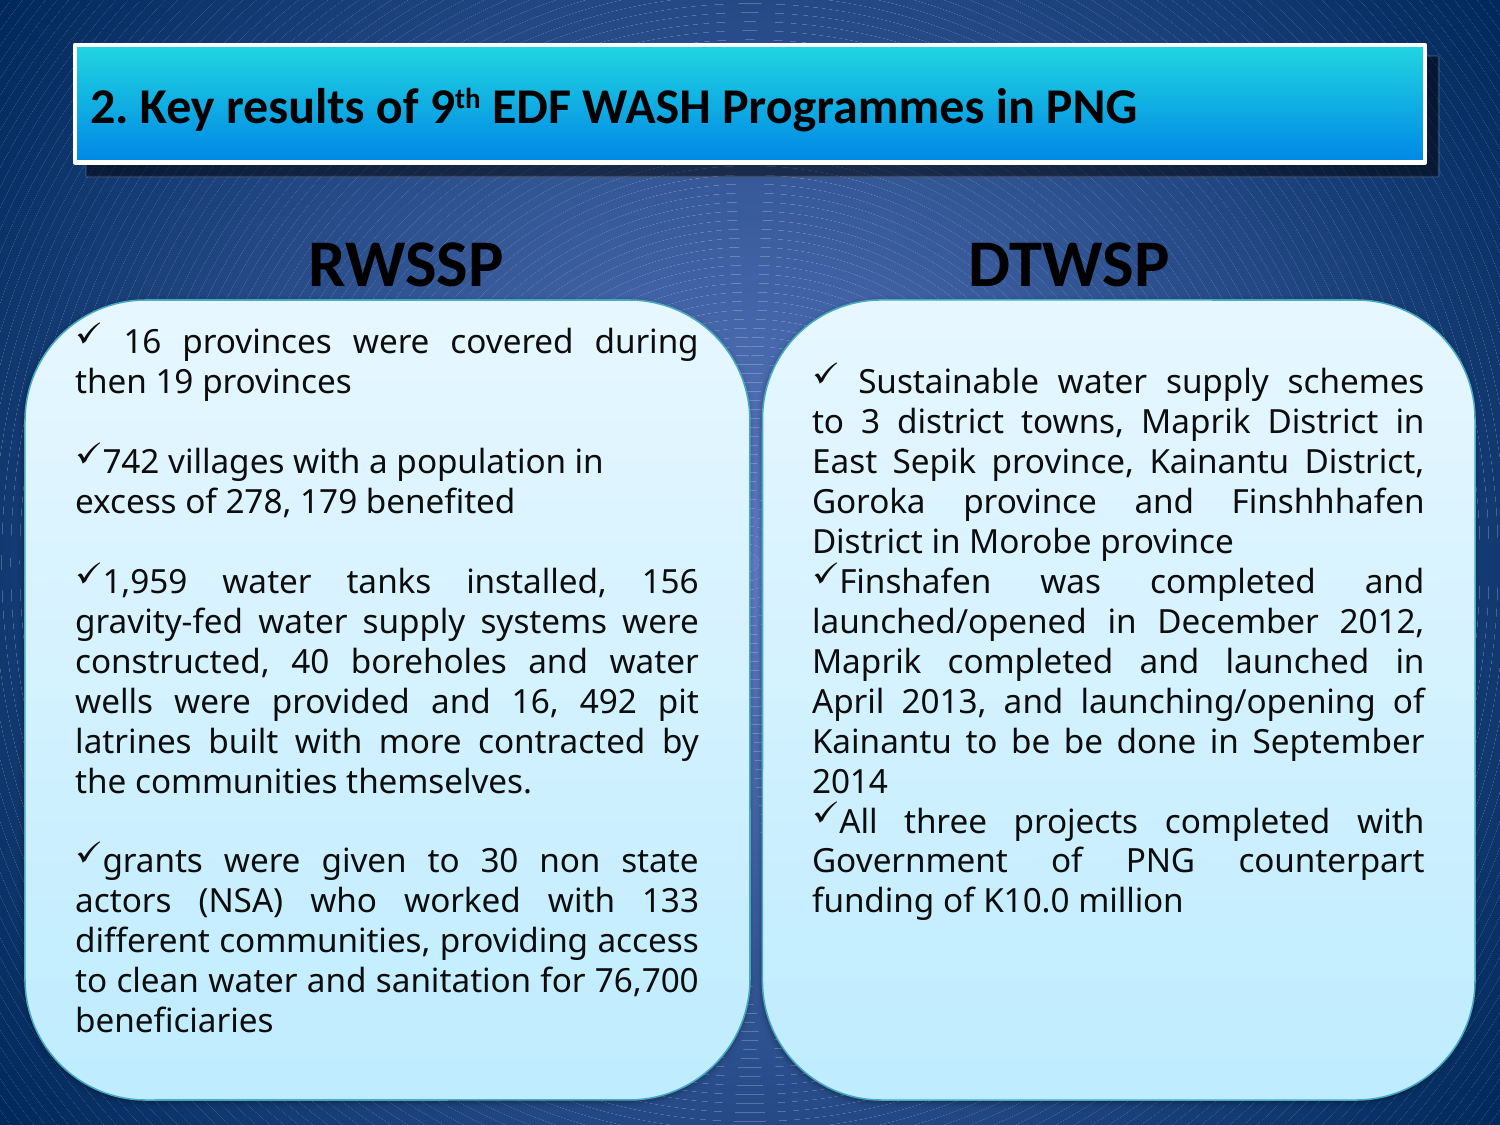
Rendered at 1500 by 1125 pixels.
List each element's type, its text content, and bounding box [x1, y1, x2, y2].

text_box 16 provinces were covered during then 19 provinces 742 villages with a population in excess of 278, 179 benefited 1,959 water tanks installed, 156 gravity-fed water supply systems were constructed, 40 boreholes and water wells were provided and 16, 492 pit latrines built with more contracted by the communities themselves. grants were given to 30 non state actors (NSA) who worked with 133 different communities, providing access to clean water and sanitation for 76,700 beneficiaries [24, 299, 751, 1101]
text_box RWSSP [237, 212, 575, 308]
text_box DTWSP [900, 212, 1238, 297]
text_box Sustainable water supply schemes to 3 district towns, Maprik District in East Sepik province, Kainantu District, Goroka province and Finshhhafen District in Morobe province Finshafen was completed and launched/opened in December 2012, Maprik completed and launched in April 2013, and launching/opening of Kainantu to be be done in September 2014 All three projects completed with Government of PNG counterpart funding of K10.0 million [761, 299, 1476, 1101]
title 2. Key results of 9th EDF WASH Programmes in PNG [75, 45, 1425, 163]
